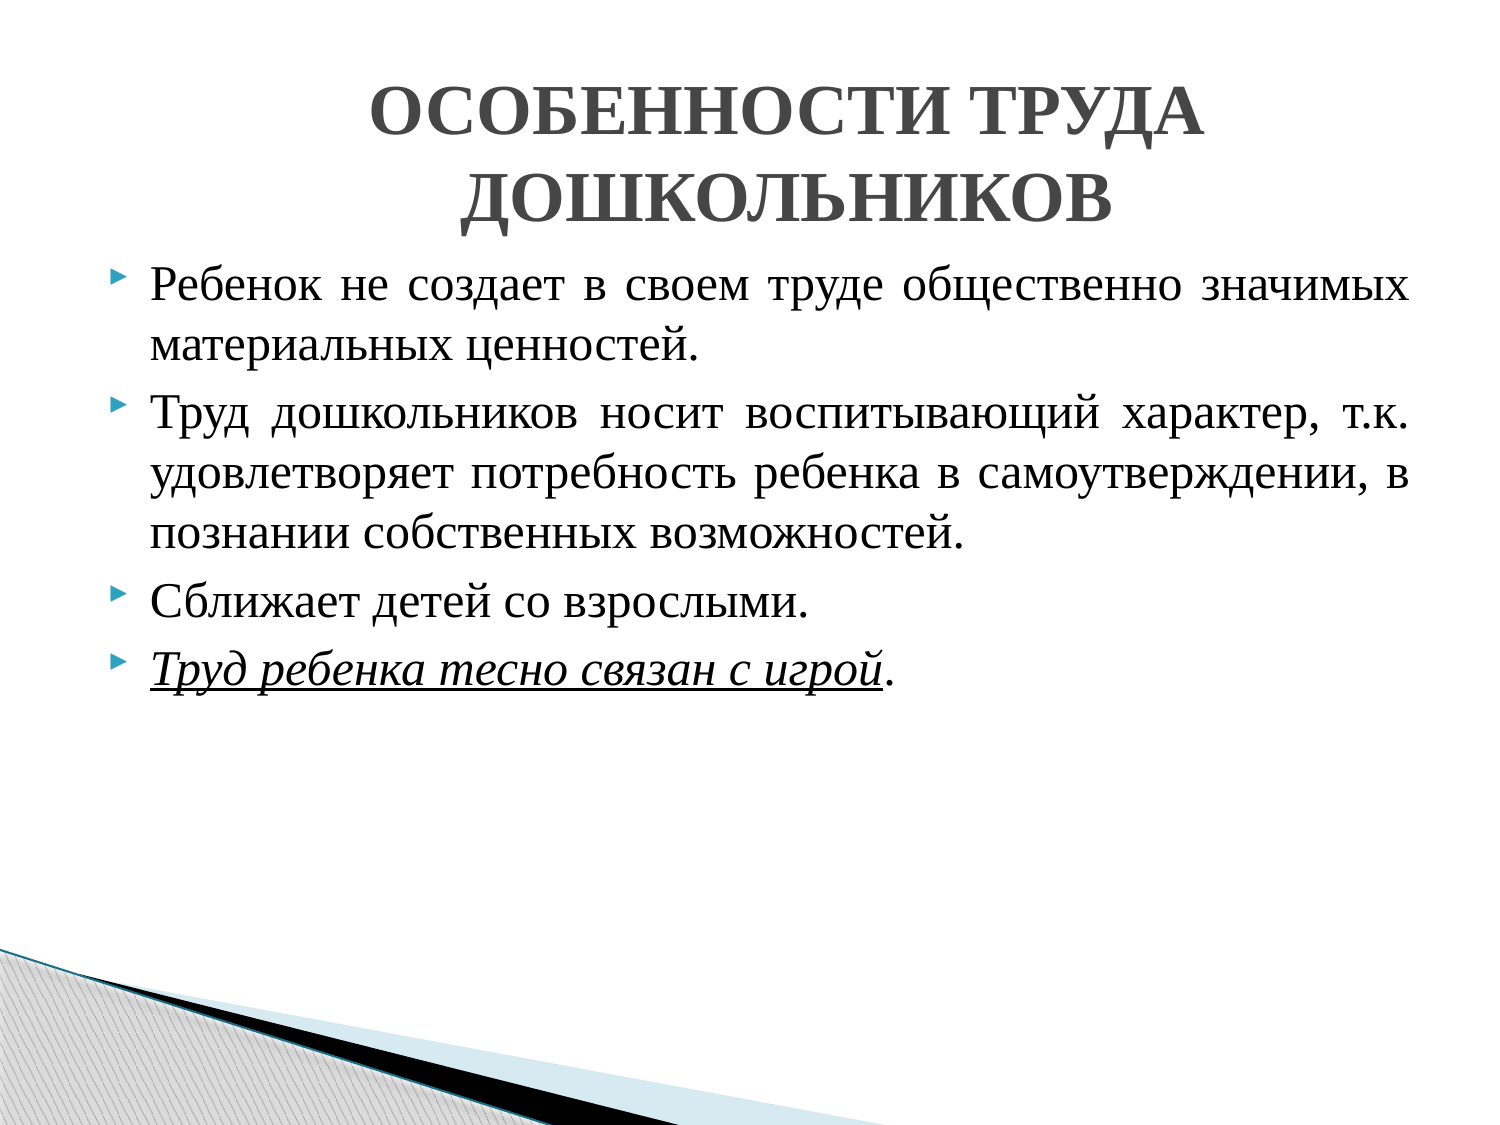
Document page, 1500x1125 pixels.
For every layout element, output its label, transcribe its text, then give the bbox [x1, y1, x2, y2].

list Ребенок не создает в своем труде общественно значимых материальных ценностей. Труд дошкольников носит воспитывающий характер, т.к. удовлетворяет потребность ребенка в самоутверждении, в познании собственных возможностей. Сближает детей со взрослыми. Труд ребенка тесно связан с игрой. [75, 243, 1425, 986]
title ОСОБЕННОСТИ ТРУДА ДОШКОЛЬНИКОВ [112, 55, 1463, 243]
